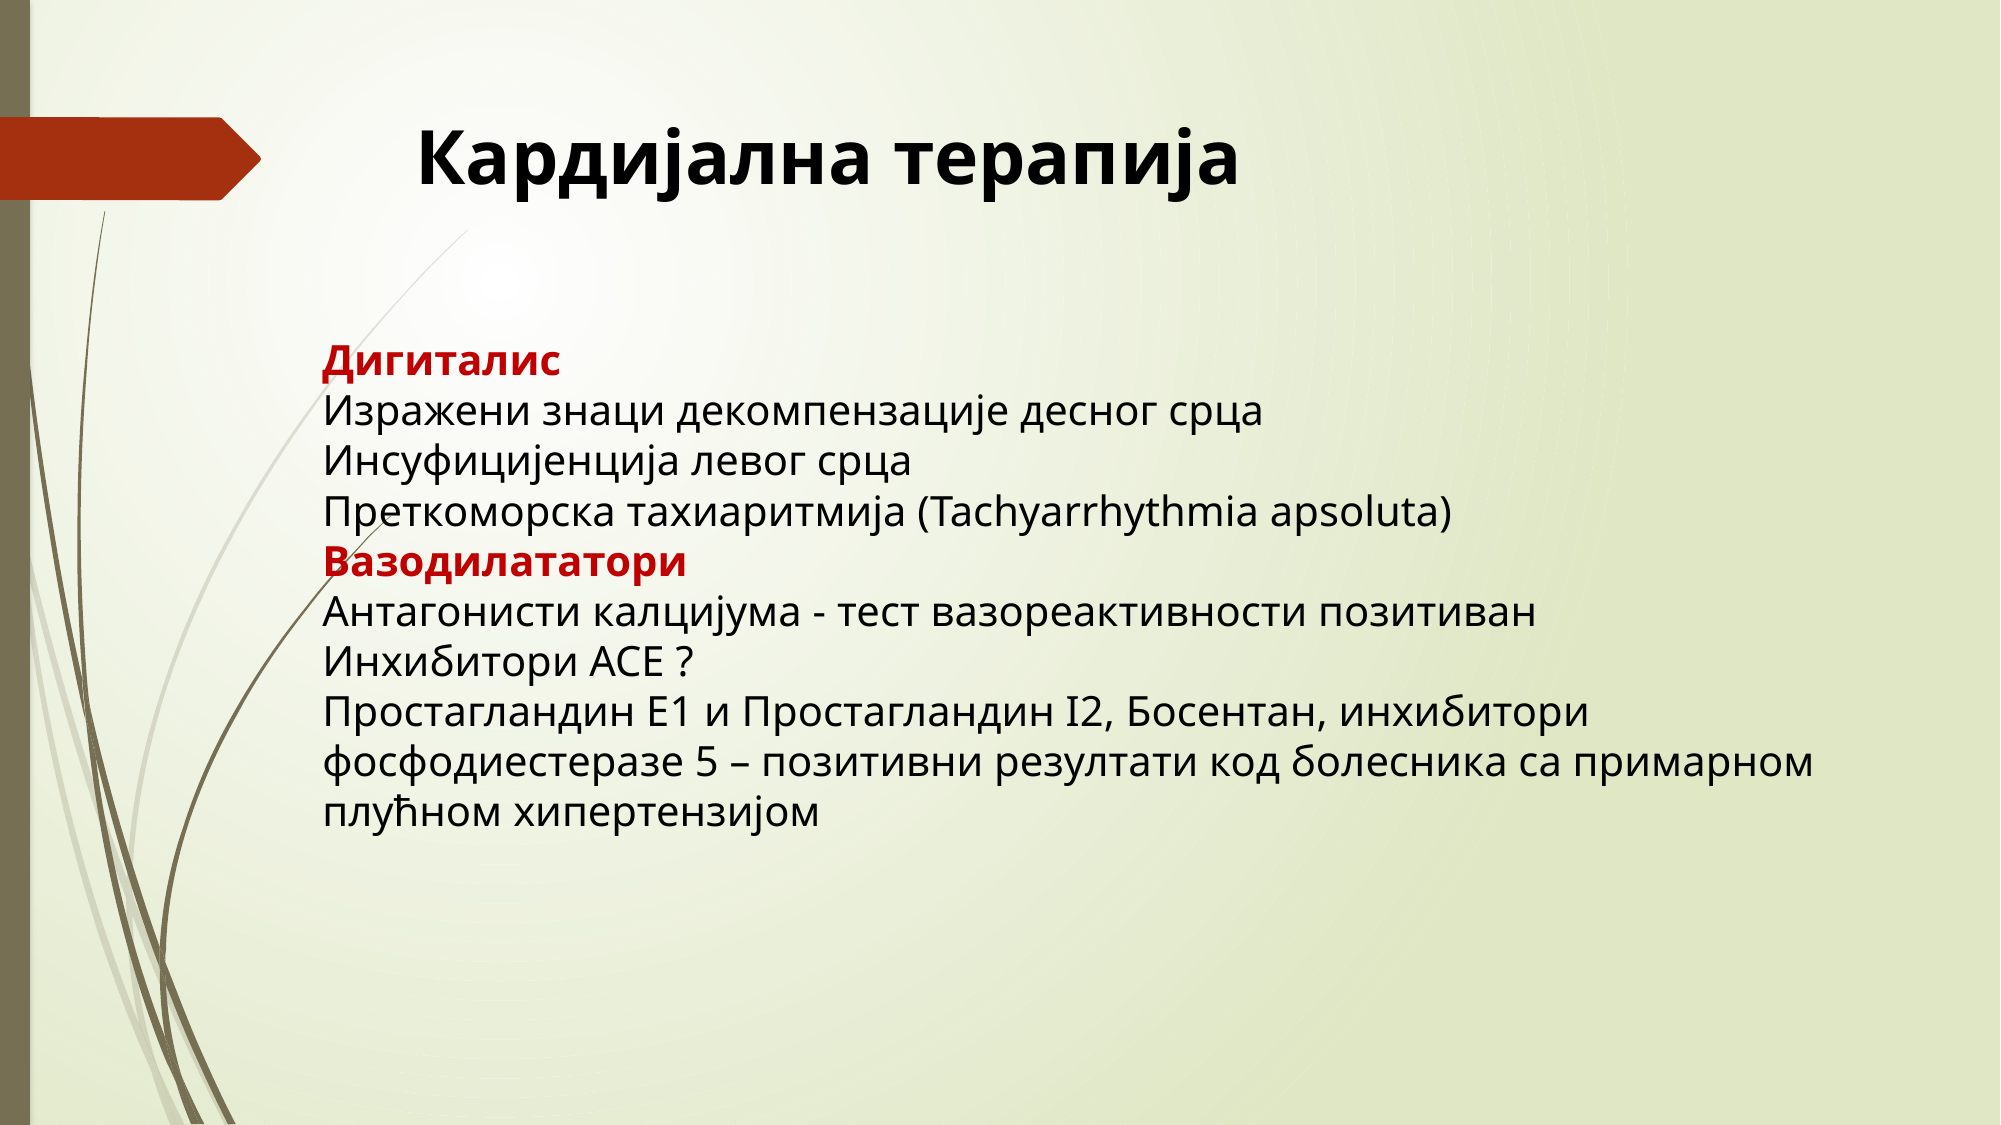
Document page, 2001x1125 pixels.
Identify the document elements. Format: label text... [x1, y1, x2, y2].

text_box Дигиталис Изражени знаци декомпензације десног срца Инсуфицијенција левог срца Преткоморска тахиаритмија (Tachyarrhythmia apsoluta) Вазодилататори Антагонисти калцијума - тест вазореактивности позитиван Инхибитори ACE ? Простагландин E1 и Простагландин I2, Босентан, инхибитори фосфодиестеразе 5 – позитивни резултати код болесника са примарном плућном хипертензијом [307, 326, 1881, 942]
text_box Кардијална терапија [400, 101, 1258, 207]
